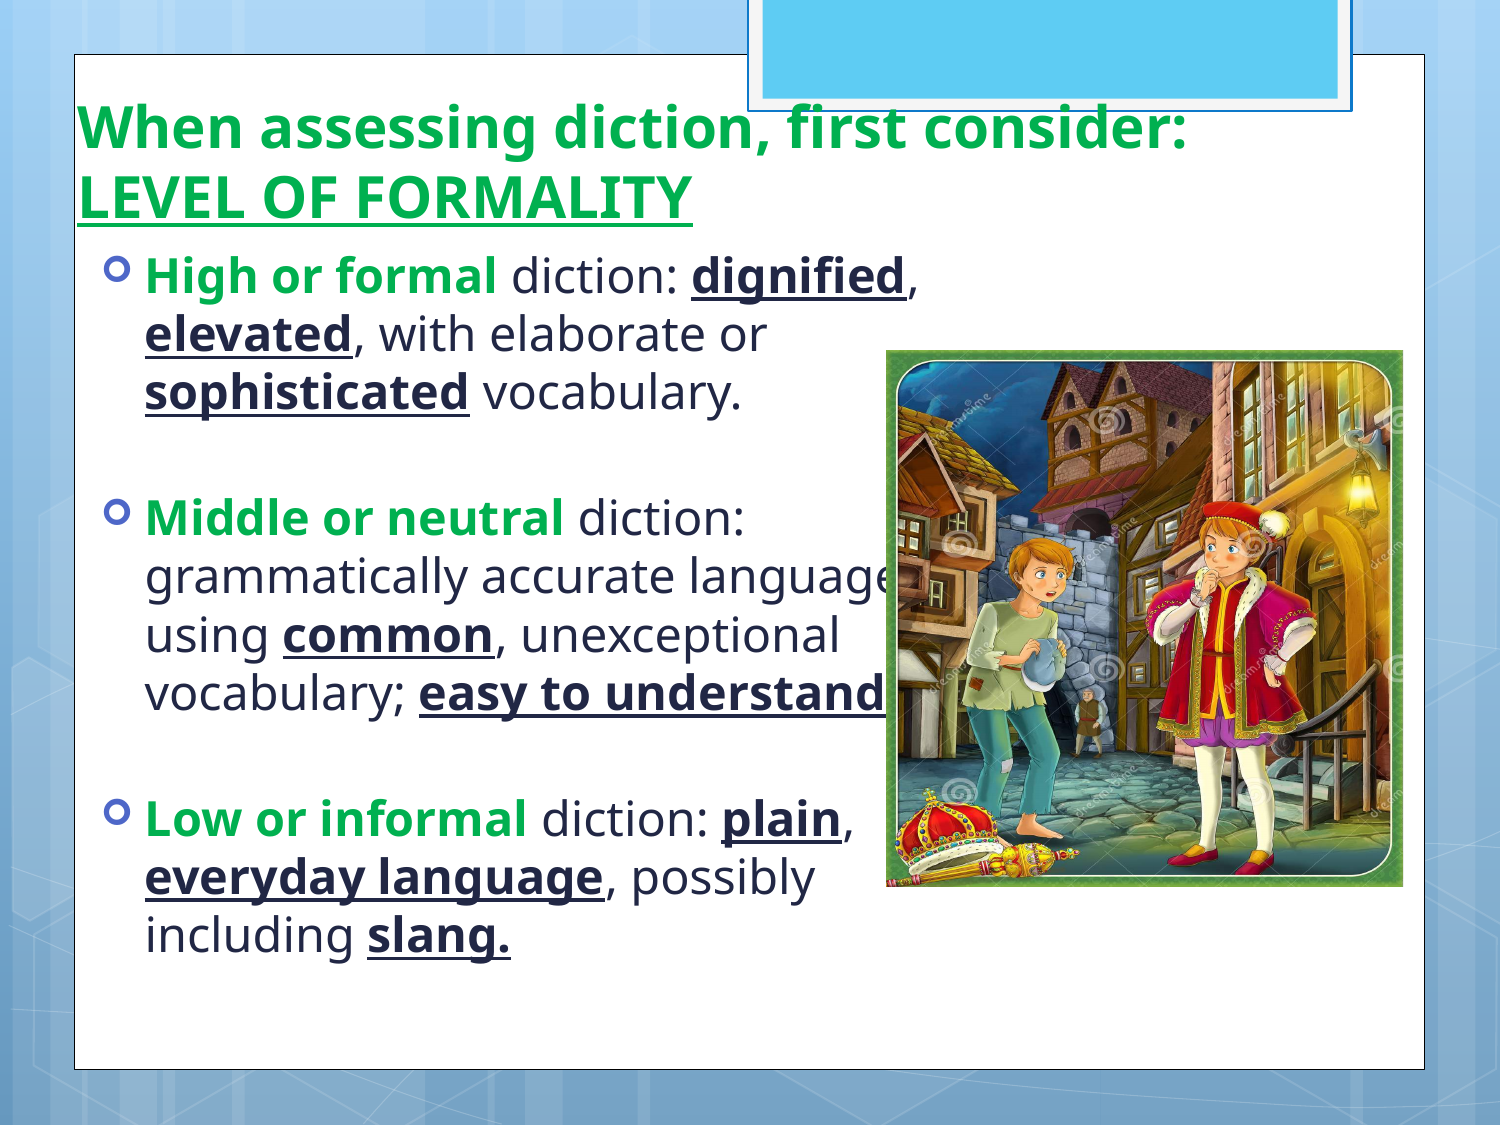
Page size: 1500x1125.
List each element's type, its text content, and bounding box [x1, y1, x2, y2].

list High or formal diction: dignified, elevated, with elaborate or sophisticated vocabulary. Middle or neutral diction: grammatically accurate language using common, unexceptional vocabulary; easy to understand. Low or informal diction: plain, everyday language, possibly including slang. [75, 237, 938, 1063]
picture [885, 349, 1404, 887]
title When assessing diction, first consider: LEVEL OF FORMALITY [62, 62, 1404, 238]
